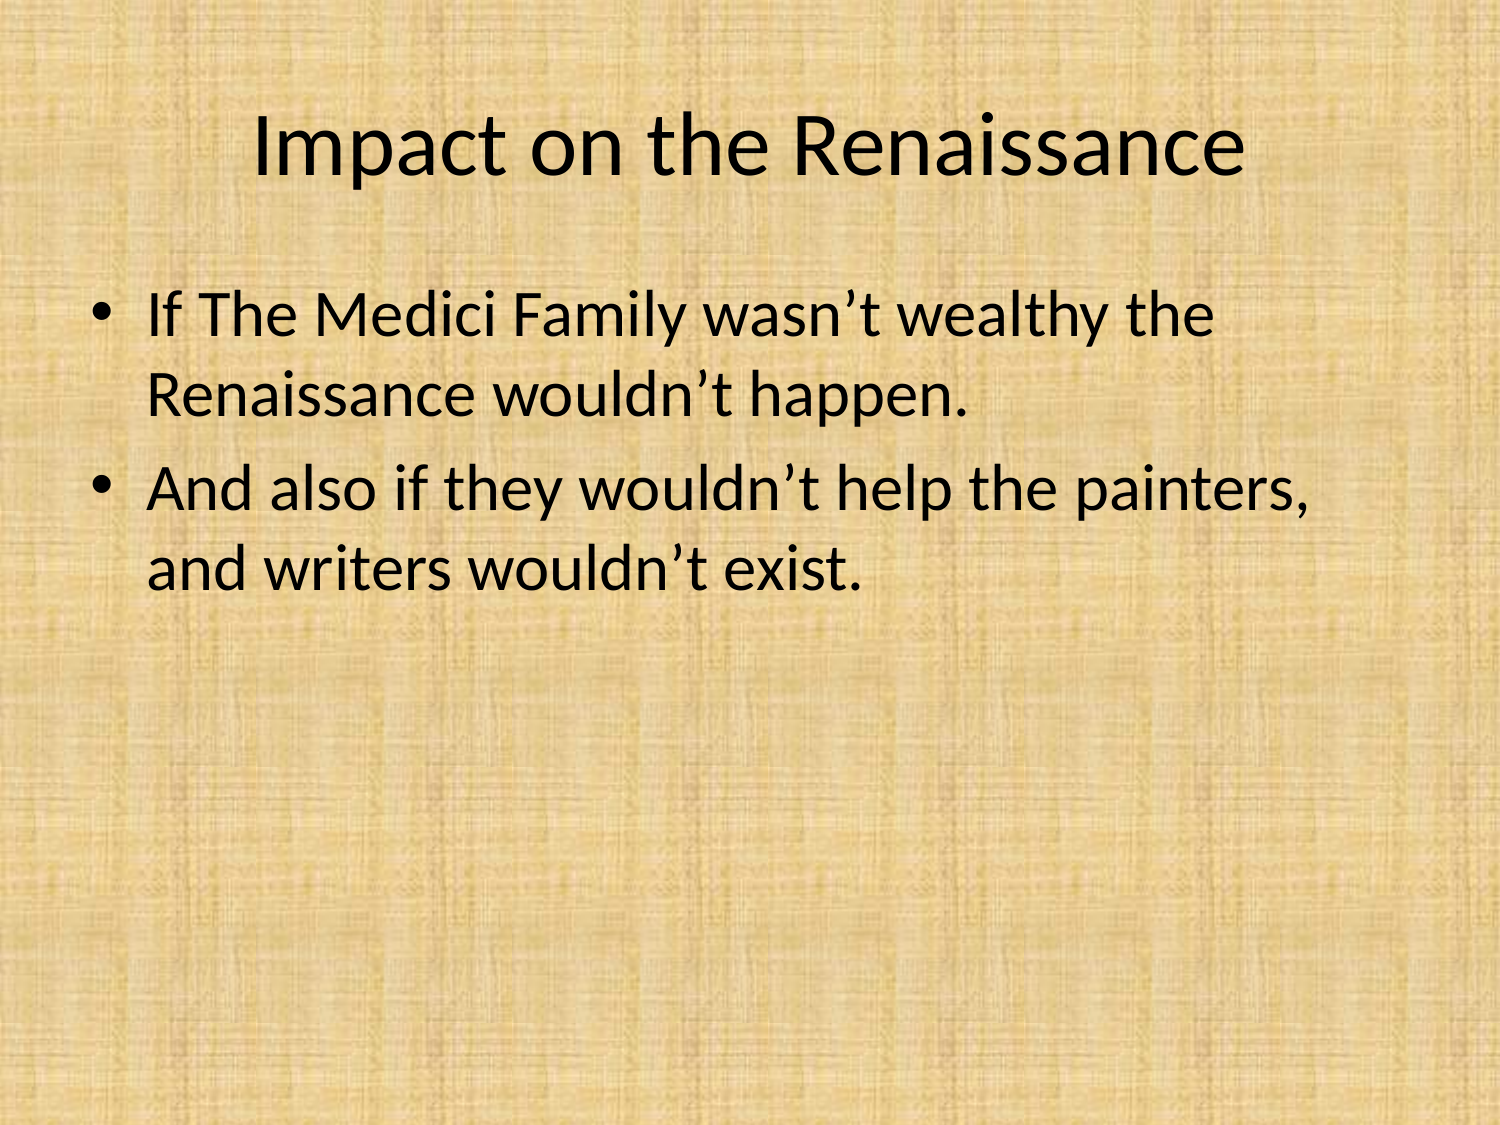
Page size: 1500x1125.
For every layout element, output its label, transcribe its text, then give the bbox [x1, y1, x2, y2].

picture [0, 0, 1500, 1125]
title Impact on the Renaissance [75, 45, 1425, 233]
list If The Medici Family wasn’t wealthy the Renaissance wouldn’t happen. And also if they wouldn’t help the painters, and writers wouldn’t exist. [75, 262, 1425, 1005]
